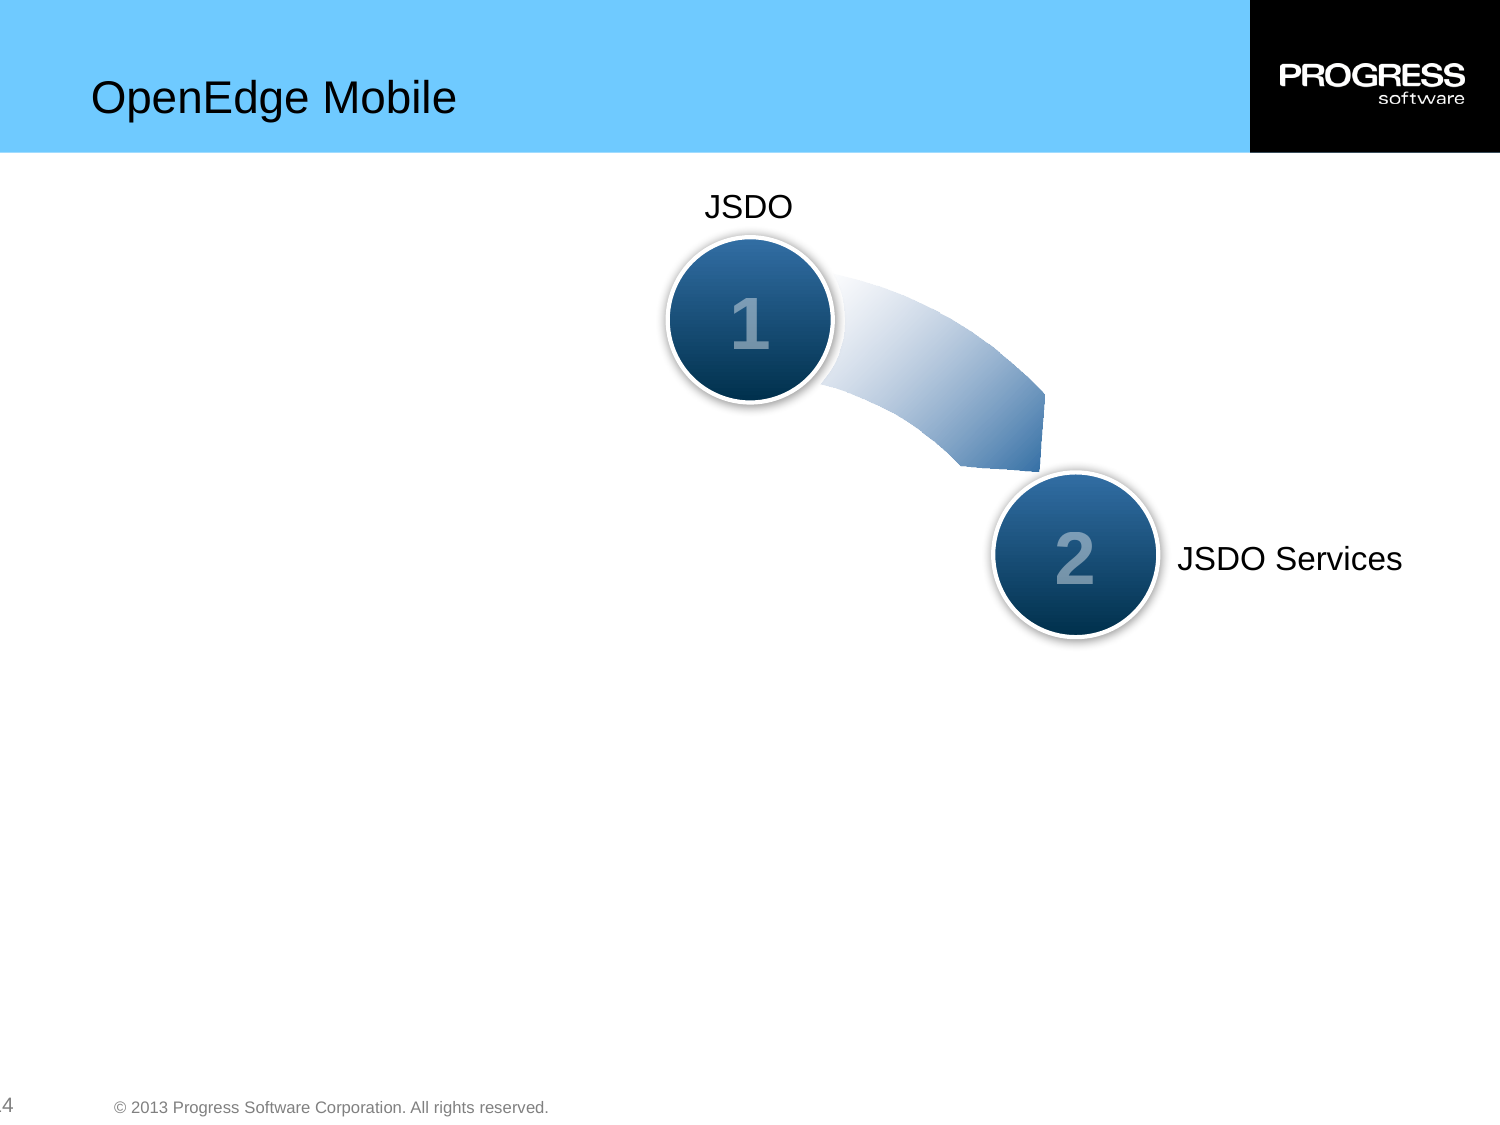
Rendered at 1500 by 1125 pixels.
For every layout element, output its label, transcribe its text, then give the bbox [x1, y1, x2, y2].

text_box JSDO [580, 177, 918, 233]
text_box JSDO Services [1162, 530, 1500, 585]
text_box 2 [993, 472, 1159, 638]
picture [1280, 63, 1465, 104]
title OpenEdge Mobile [75, 64, 1201, 132]
text_box 1 [667, 237, 833, 403]
text_box [820, 273, 1044, 472]
